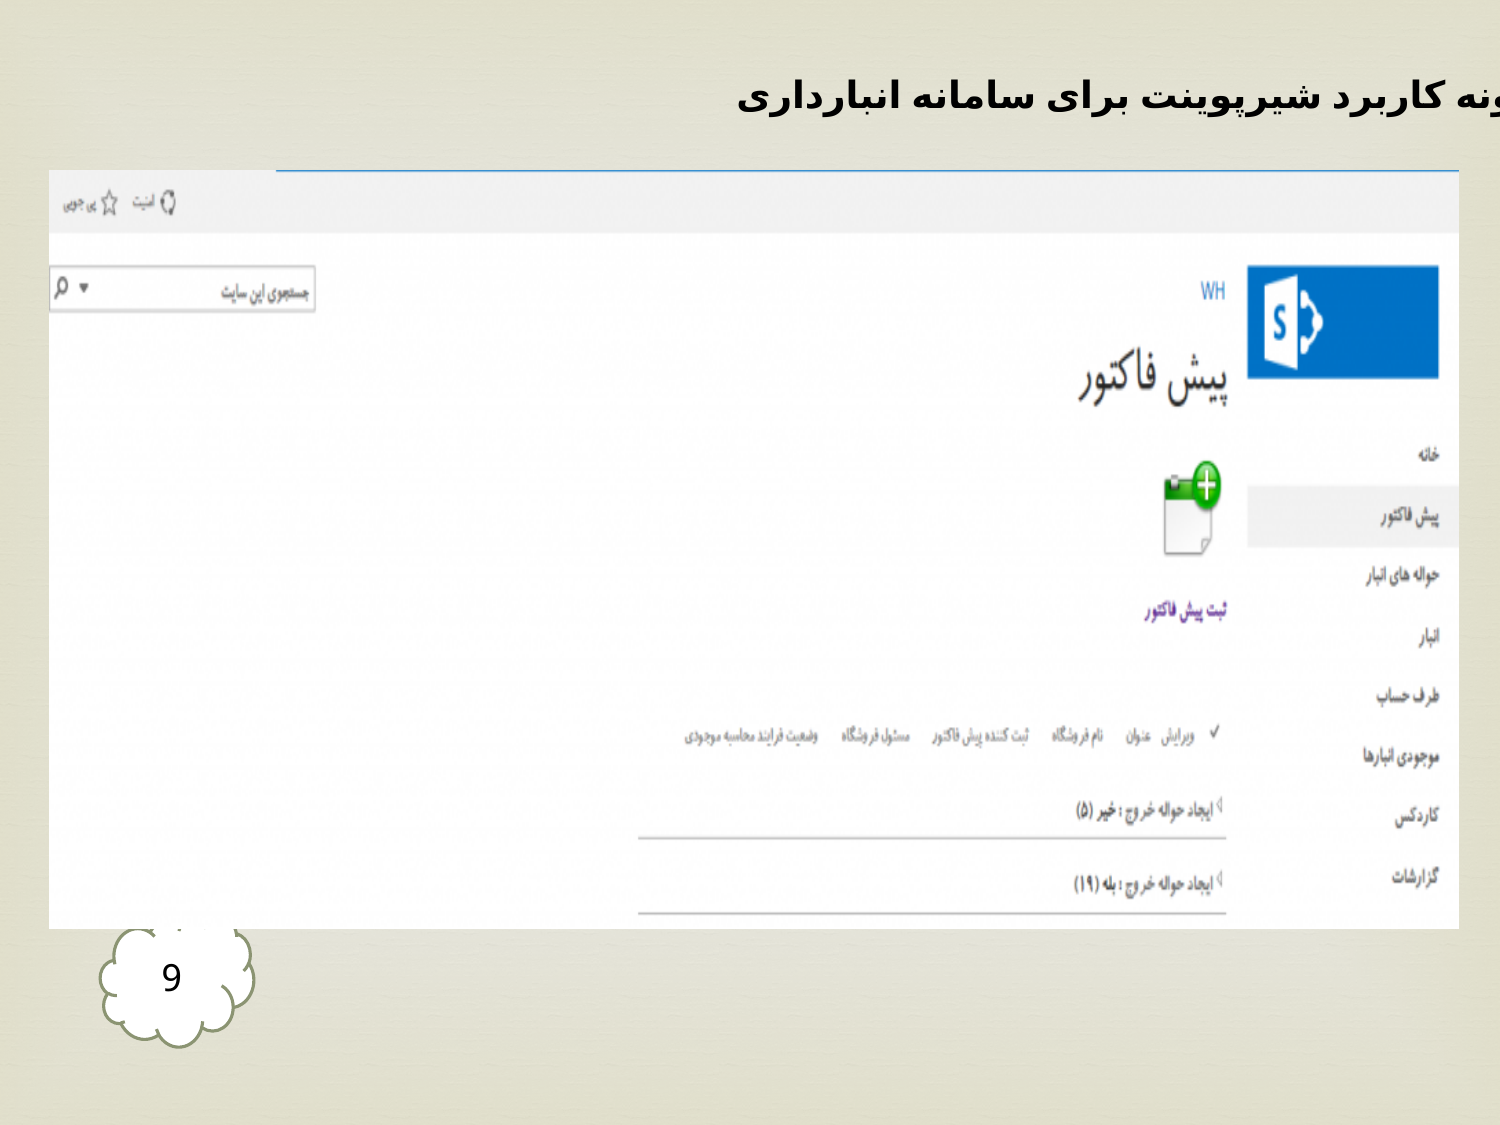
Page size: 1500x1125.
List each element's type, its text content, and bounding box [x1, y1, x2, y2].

picture [48, 169, 1460, 930]
text_box نمونه کاربرد شیرپوینت برای سامانه انبارداری [721, 64, 1500, 124]
